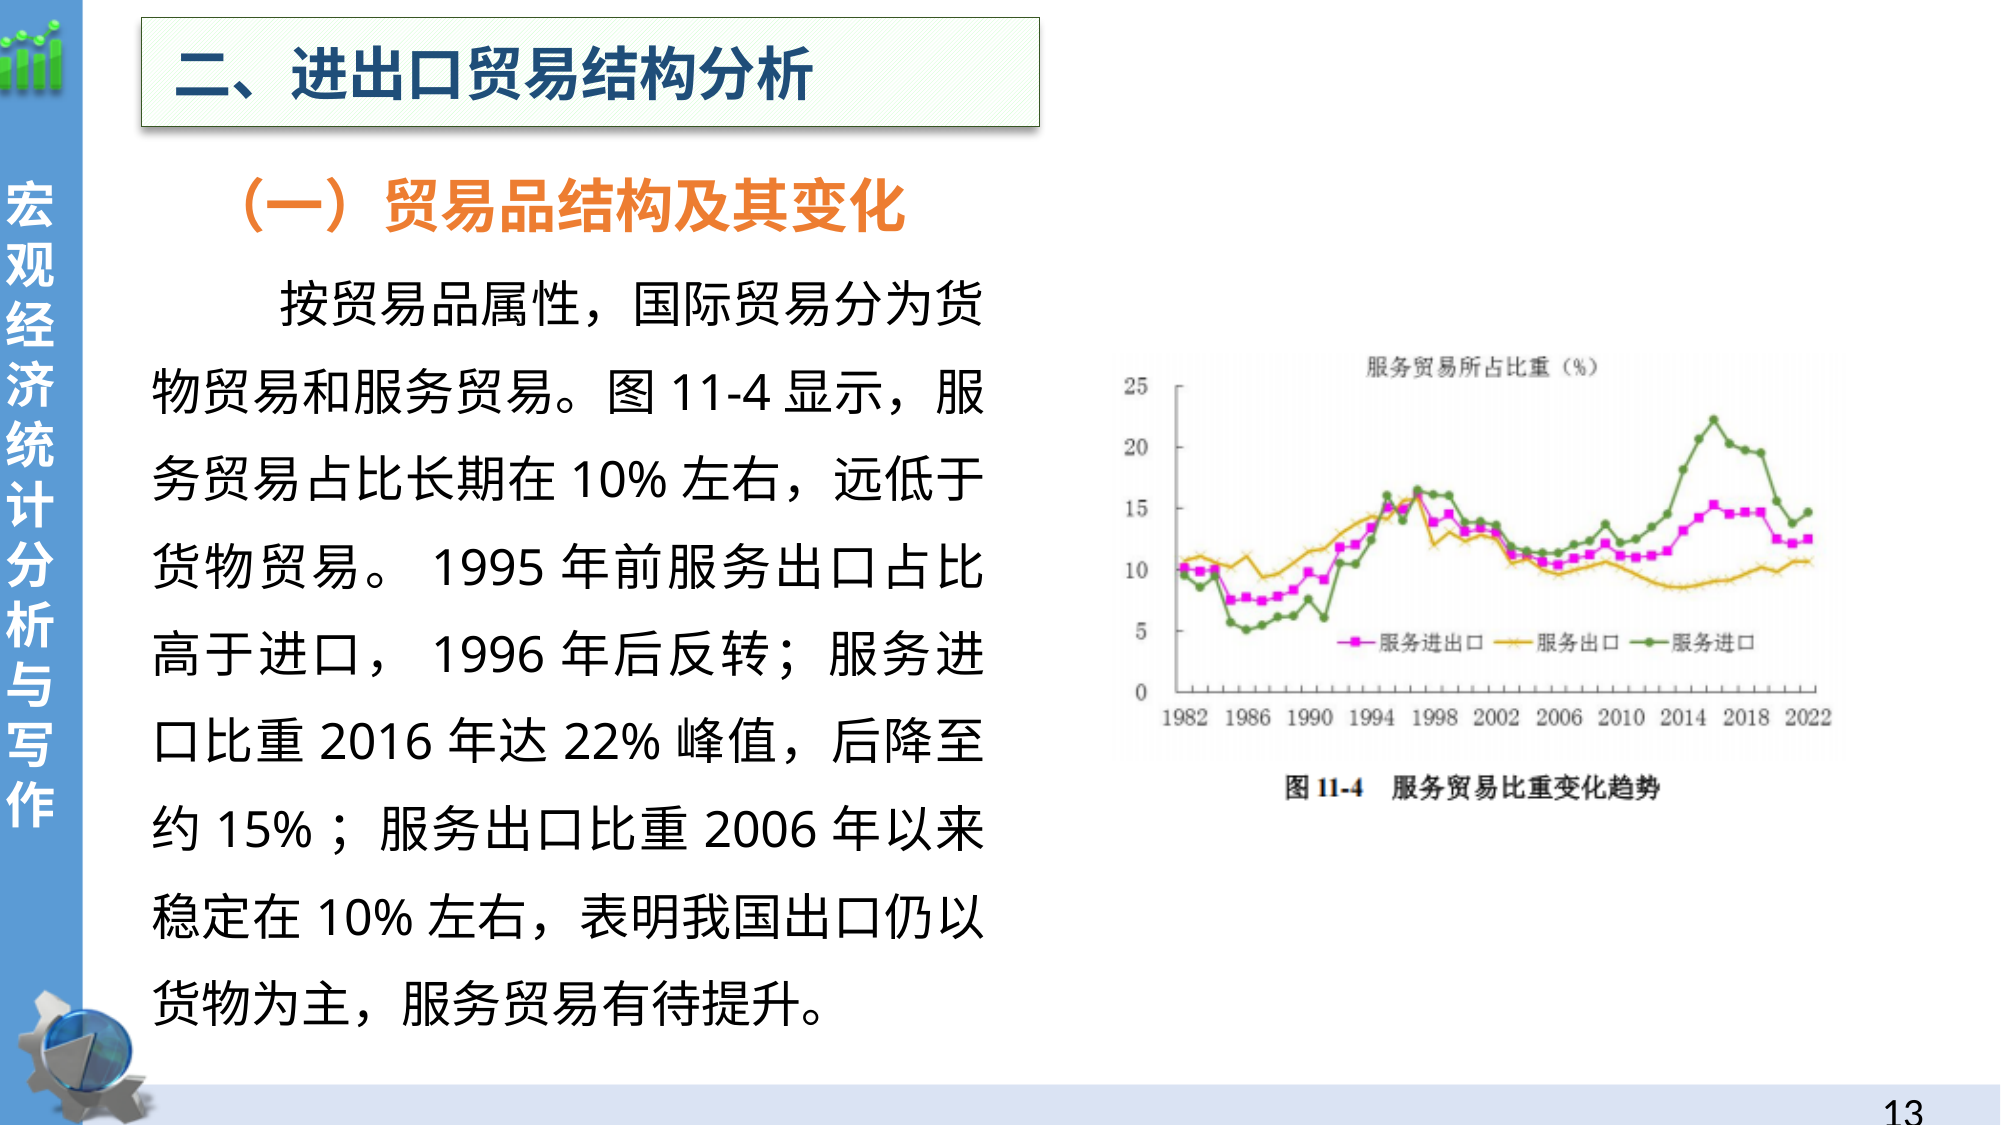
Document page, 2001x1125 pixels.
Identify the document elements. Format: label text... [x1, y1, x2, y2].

slide_number 12 [1786, 1085, 1940, 1125]
text_box 按贸易品属性，国际贸易分为货物贸易和服务贸易。图11-4显示，服务贸易占比长期在10%左右，远低于货物贸易。1995年前服务出口占比高于进口，1996年后反转；服务进口比重2016年达22%峰值，后降至约15%；服务出口比重2006年以来稳定在10%左右，表明我国出口仍以货物为主，服务贸易有待提升。 [98, 237, 1000, 1125]
list [1000, 215, 1968, 393]
picture [0, 0, 2001, 1125]
text_box （一）贸易品结构及其变化 [84, 126, 1432, 247]
text_box 二、进出口贸易结构分析 [141, 17, 1040, 126]
